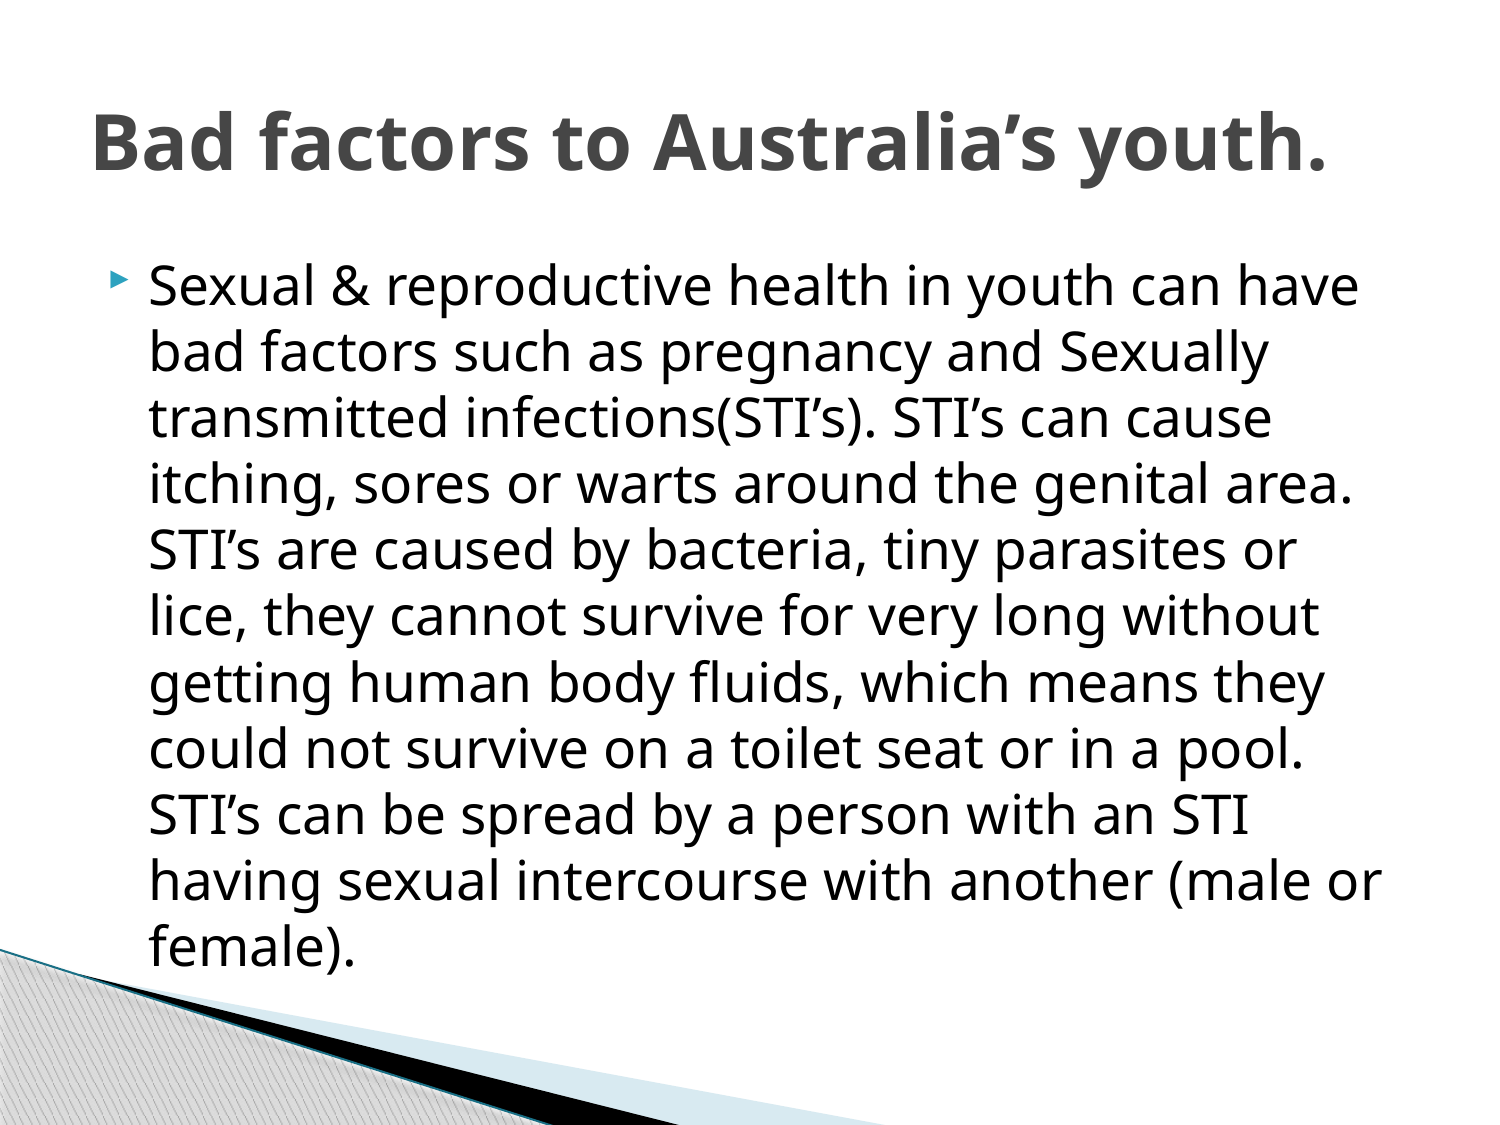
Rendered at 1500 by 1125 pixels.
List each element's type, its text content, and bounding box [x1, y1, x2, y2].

title Bad factors to Australia’s youth. [75, 45, 1425, 233]
list Sexual & reproductive health in youth can have bad factors such as pregnancy and Sexually transmitted infections(STI’s). STI’s can cause itching, sores or warts around the genital area. STI’s are caused by bacteria, tiny parasites or lice, they cannot survive for very long without getting human body fluids, which means they could not survive on a toilet seat or in a pool. STI’s can be spread by a person with an STI having sexual intercourse with another (male or female). [75, 243, 1425, 986]
